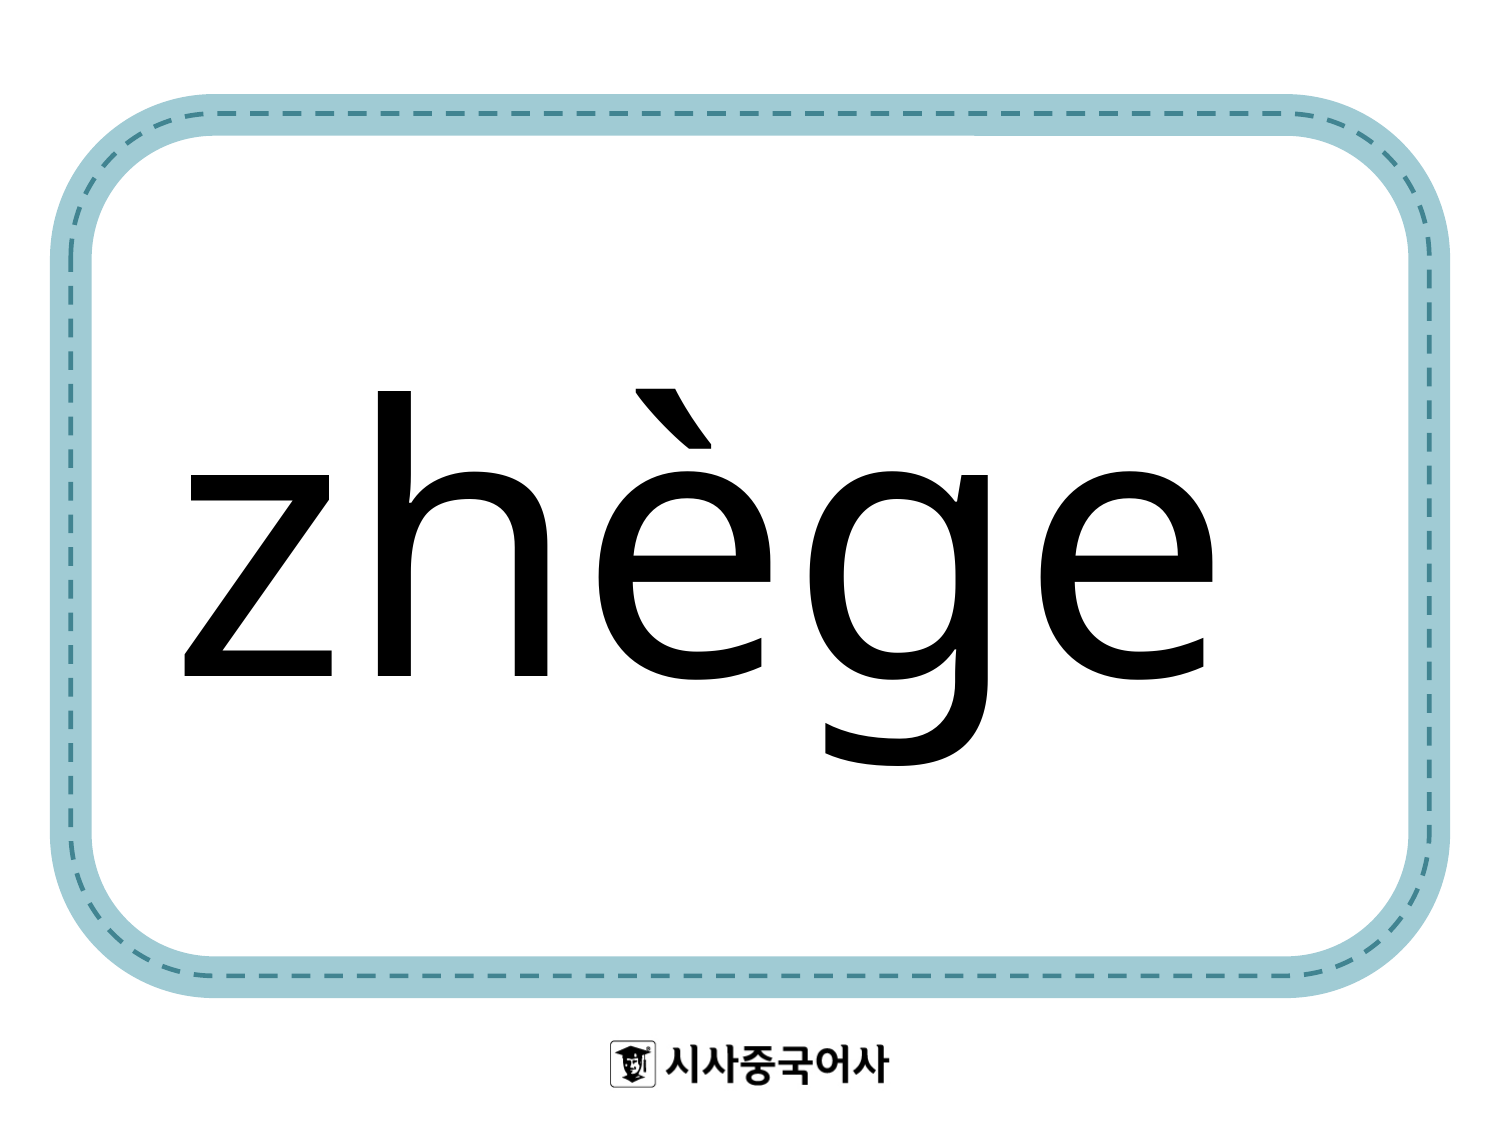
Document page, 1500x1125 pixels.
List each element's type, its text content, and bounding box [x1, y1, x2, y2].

picture [602, 1034, 898, 1094]
text_box zhège [145, 195, 1354, 858]
